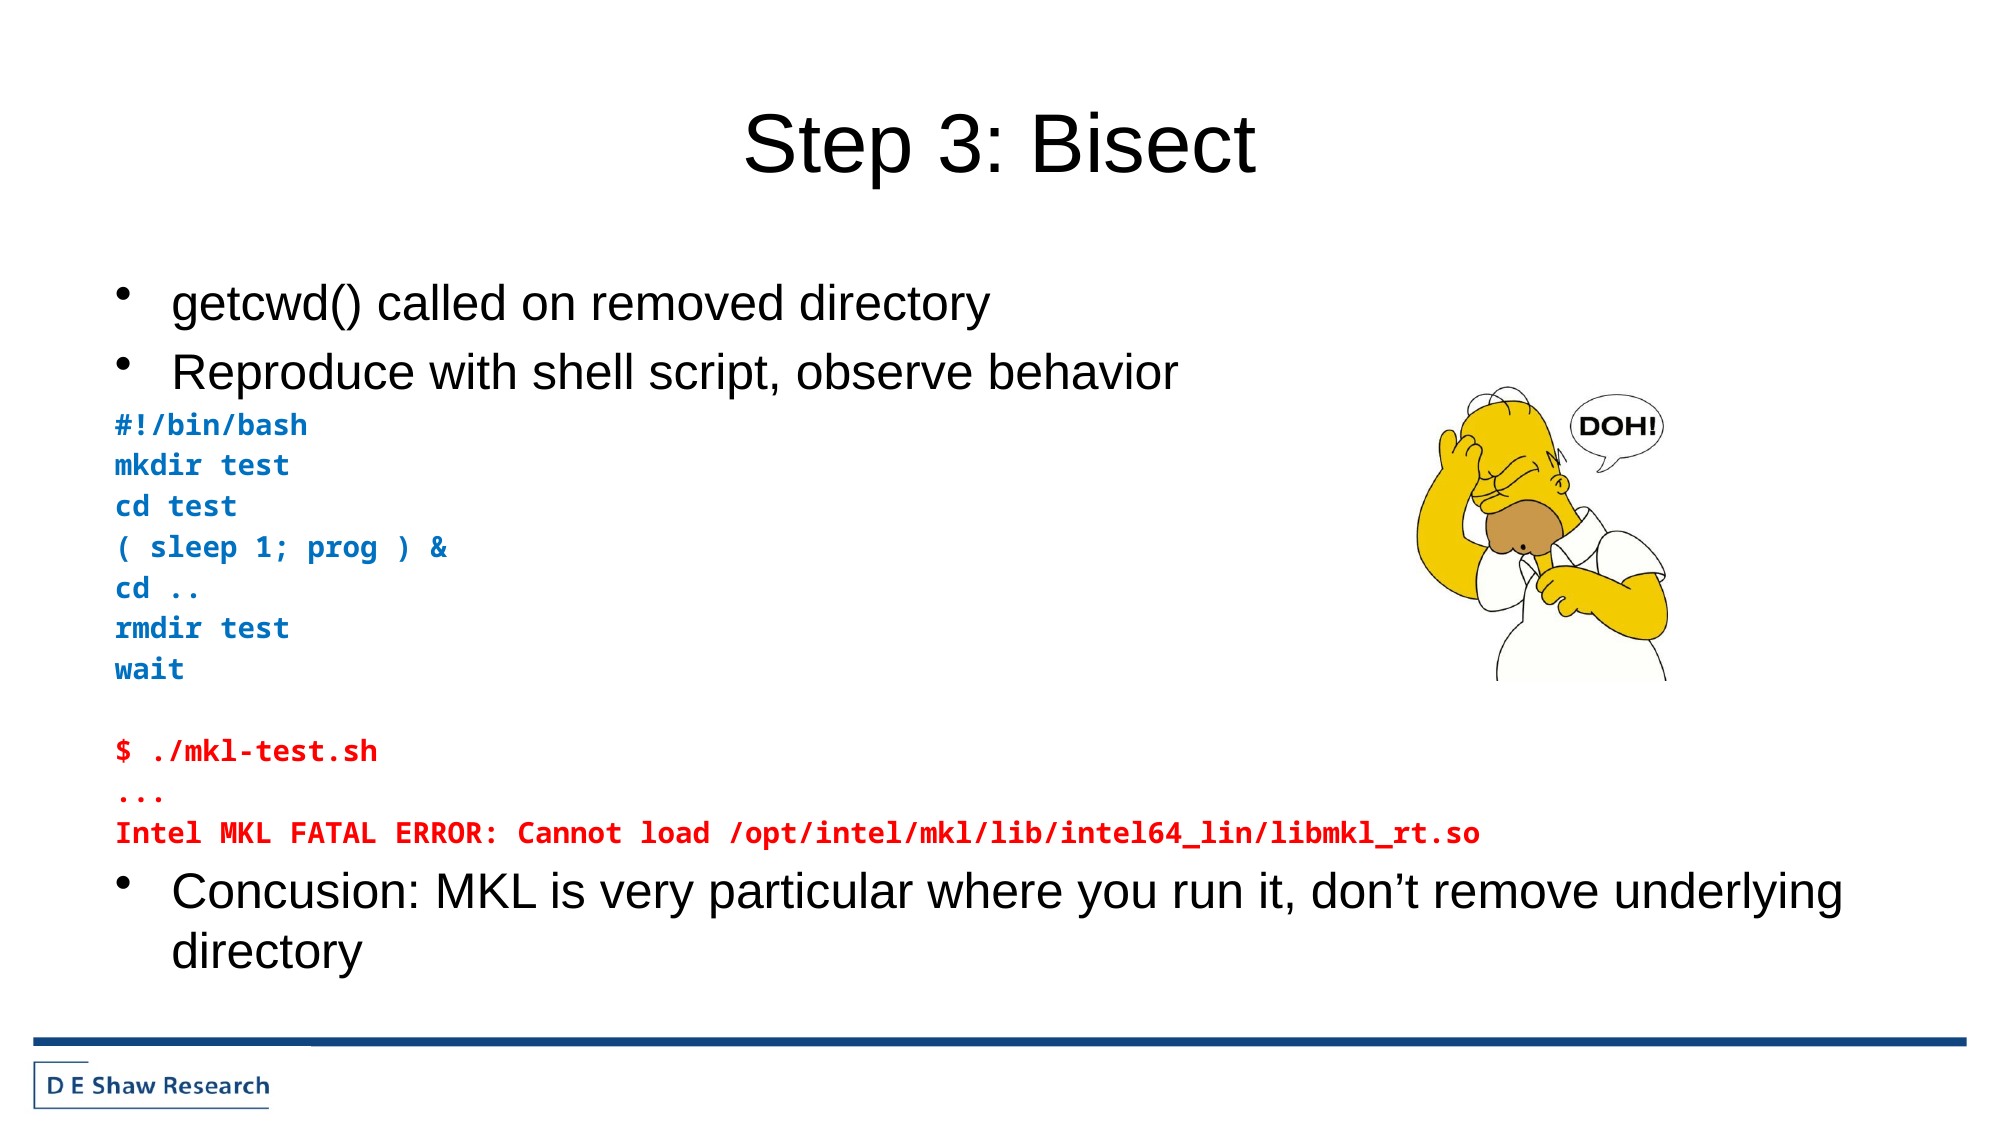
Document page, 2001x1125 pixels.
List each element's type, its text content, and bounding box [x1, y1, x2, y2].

list getcwd() called on removed directory Reproduce with shell script, observe behavior #!/bin/bash mkdir test cd test ( sleep 1; prog ) & cd .. rmdir test wait $ ./mkl-test.sh ... Intel MKL FATAL ERROR: Cannot load /opt/intel/mkl/lib/intel64_lin/libmkl_rt.so Concusion: MKL is very particular where you run it, don’t remove underlying directory [99, 262, 1900, 1005]
title Step 3: Bisect [99, 45, 1900, 233]
picture [10, 1046, 311, 1123]
picture [1416, 386, 1668, 682]
